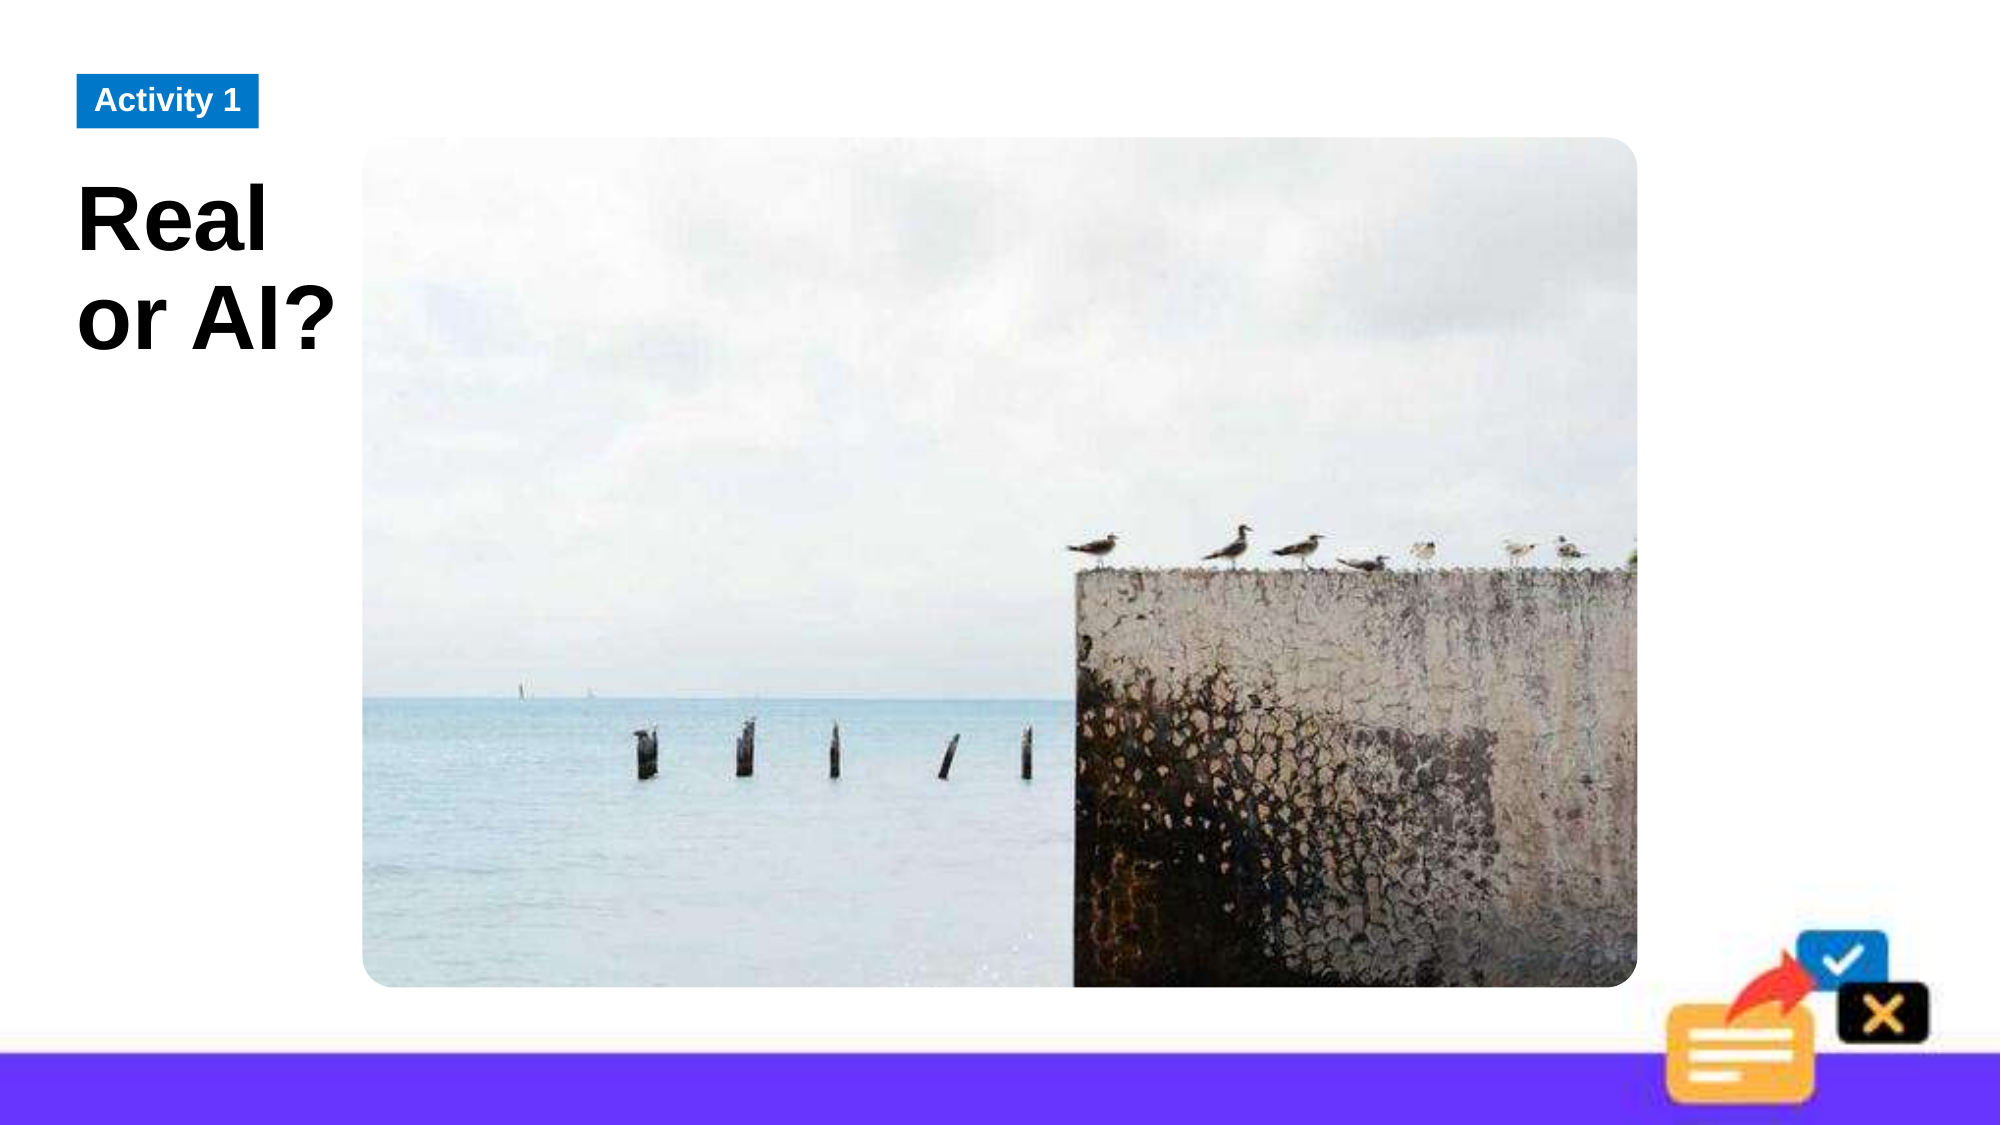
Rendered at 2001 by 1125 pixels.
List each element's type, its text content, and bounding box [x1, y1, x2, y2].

text_box Real or AI? [76, 171, 352, 459]
picture [0, 0, 2000, 1125]
text_box Activity 1 [76, 73, 259, 129]
